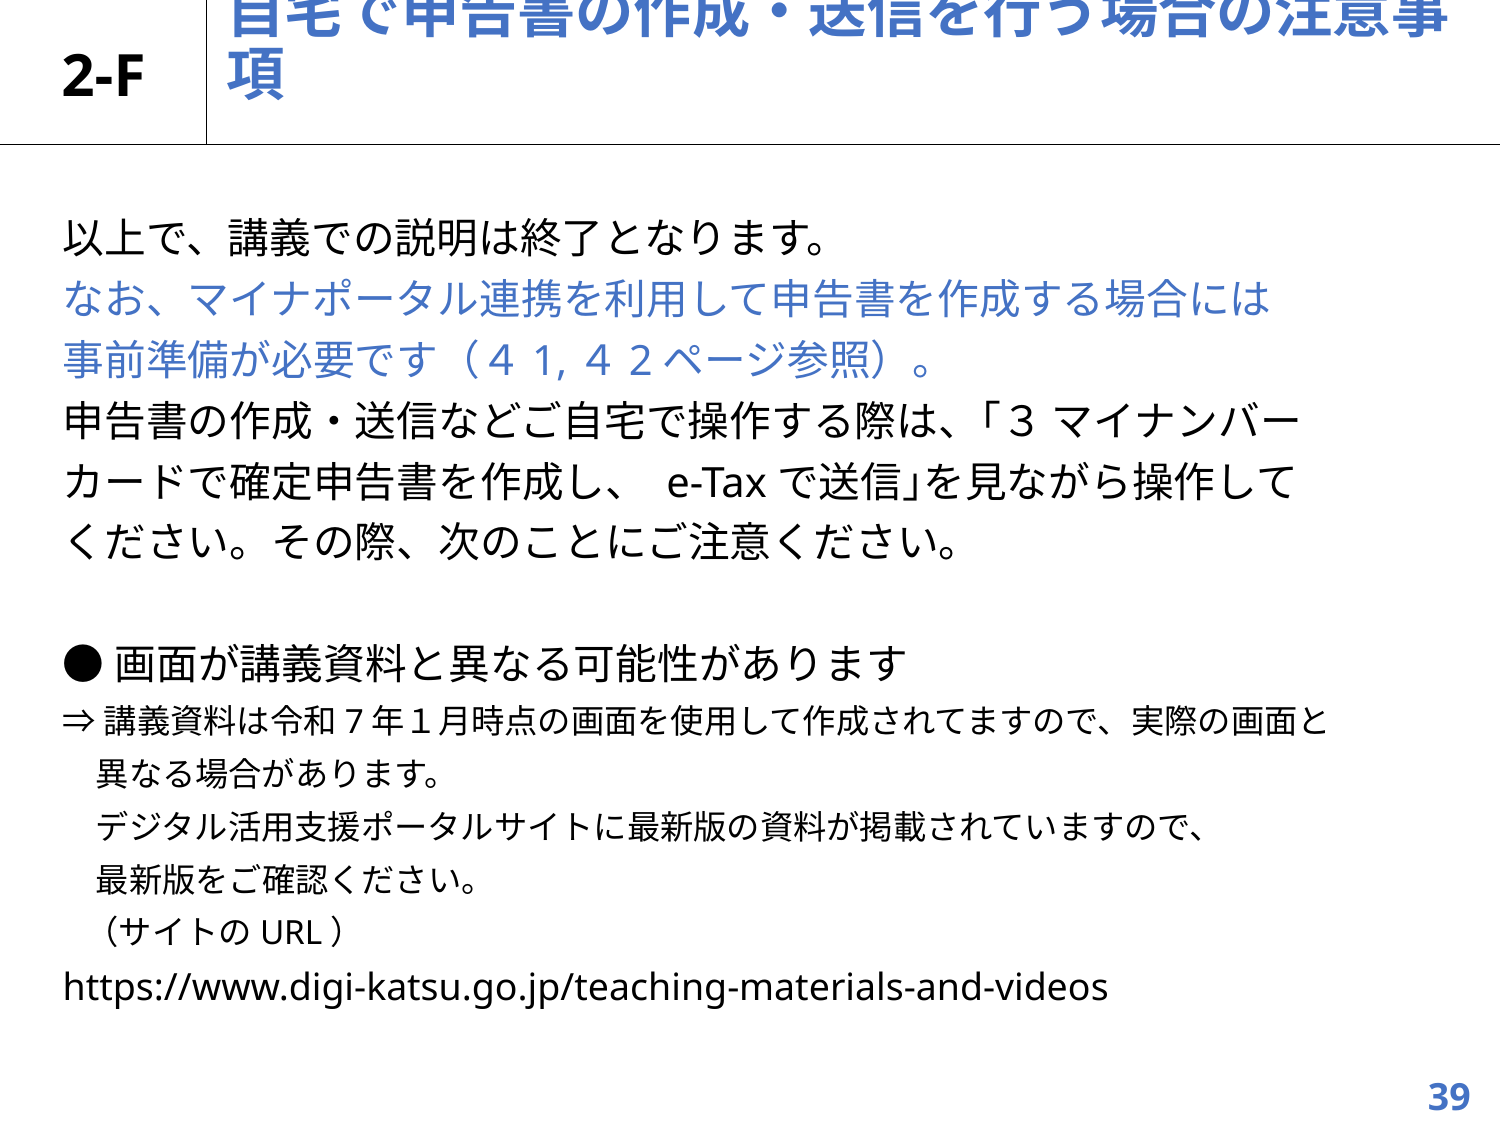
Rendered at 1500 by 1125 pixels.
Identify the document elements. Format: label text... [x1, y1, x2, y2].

text_box 39 [1402, 1065, 1497, 1125]
title 2-F [0, 0, 207, 147]
text_box 以上で、講義での説明は終了となります。 なお、マイナポータル連携を利用して申告書を作成する場合には 事前準備が必要です（４1,４2ページ参照）。 申告書の作成・送信などご自宅で操作する際は、｢３ マイナンバー カードで確定申告書を作成し、 e-Taxで送信｣を見ながら操作して ください。その際、次のことにご注意ください。 ●画面が講義資料と異なる可能性があります ⇒講義資料は令和7年１月時点の画面を使用して作成されてますので、実際の画面と 異なる場合があります。 デジタル活用支援ポータルサイトに最新版の資料が掲載されていますので、 最新版をご確認ください。 （サイトのURL） https://www.digi-katsu.go.jp/teaching-materials-and-videos [48, 214, 1452, 1071]
text_box 自宅で申告書の作成・送信を行う場合の注意事項 [211, 36, 1497, 116]
